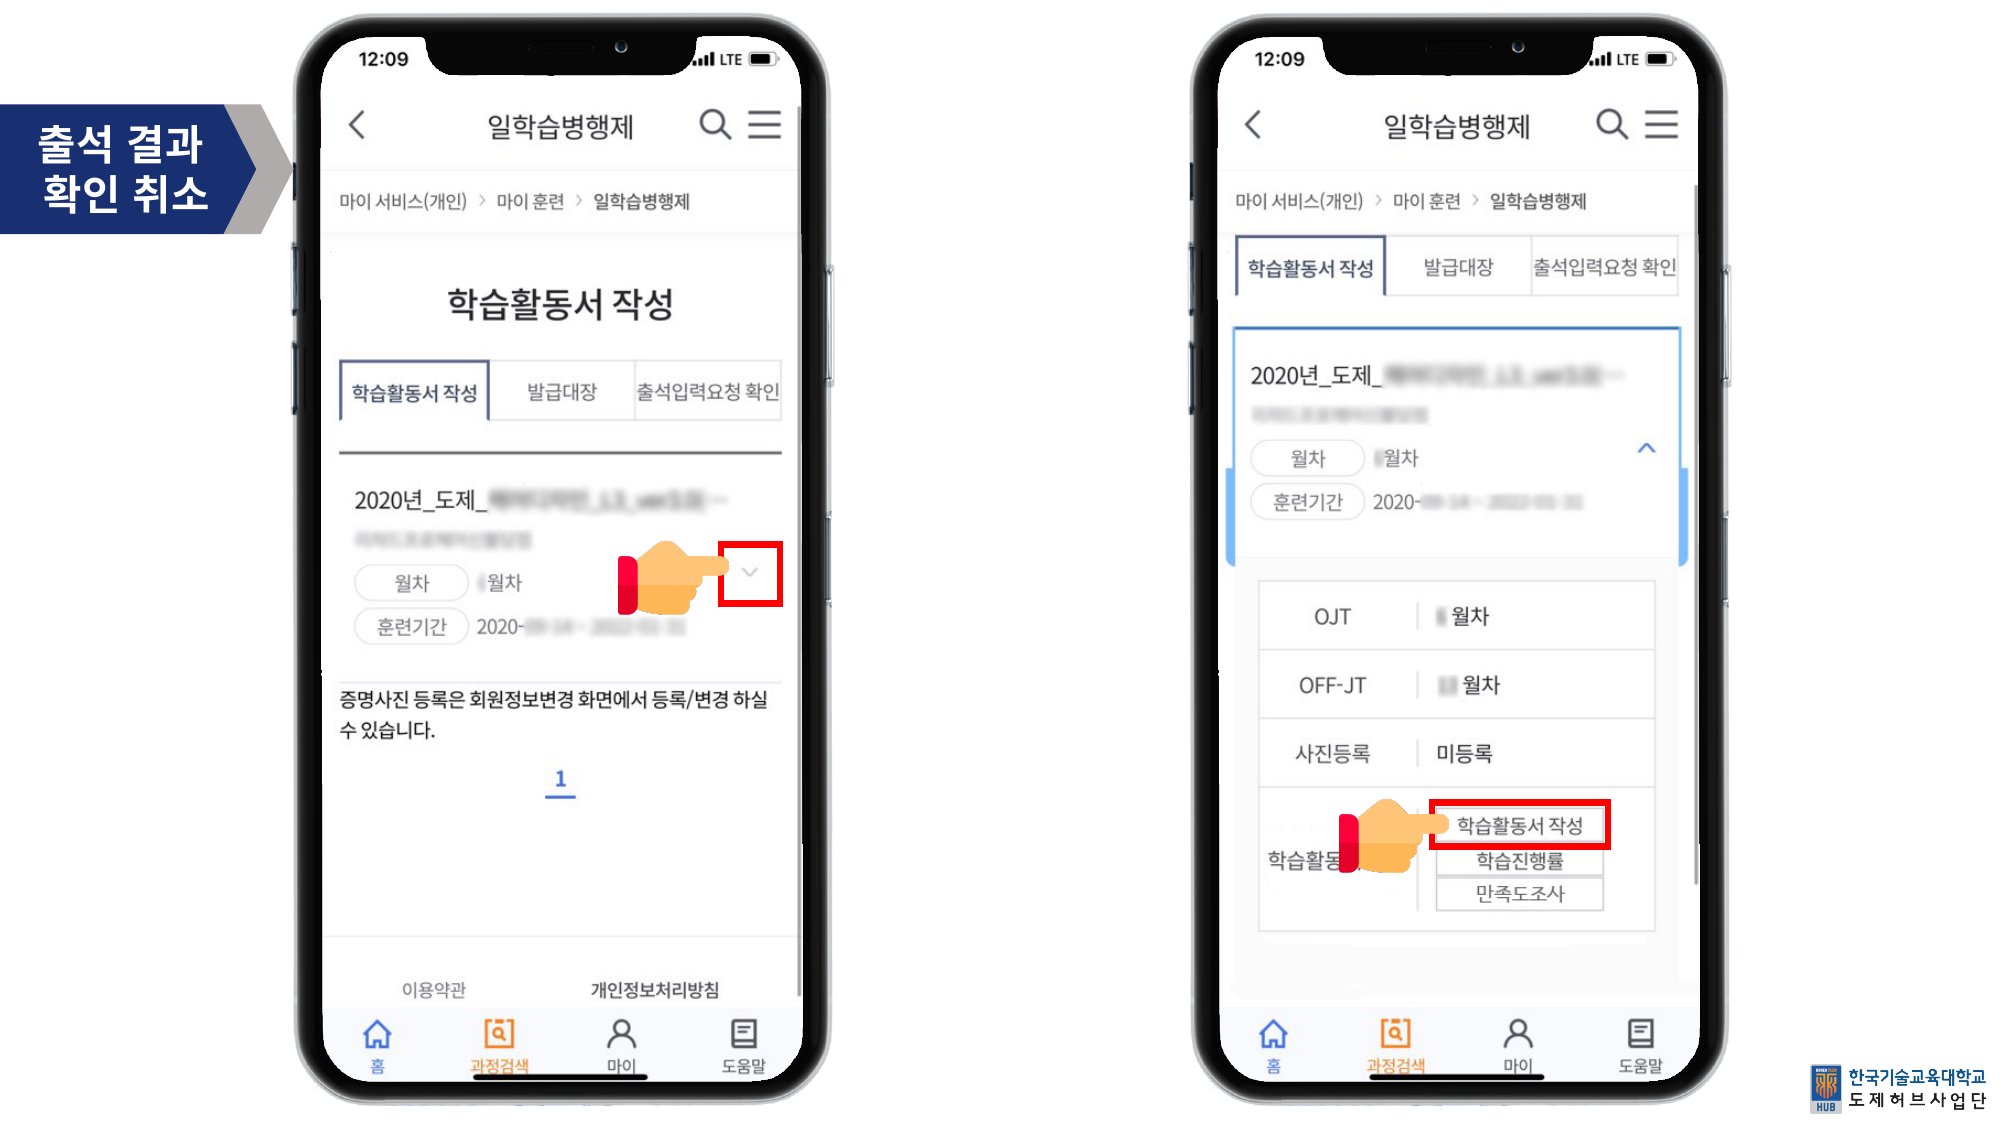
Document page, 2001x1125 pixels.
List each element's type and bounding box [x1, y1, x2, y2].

text_box [0, 104, 294, 235]
picture [1166, 0, 1748, 1125]
picture [1810, 1064, 1986, 1114]
picture [269, 0, 852, 1125]
